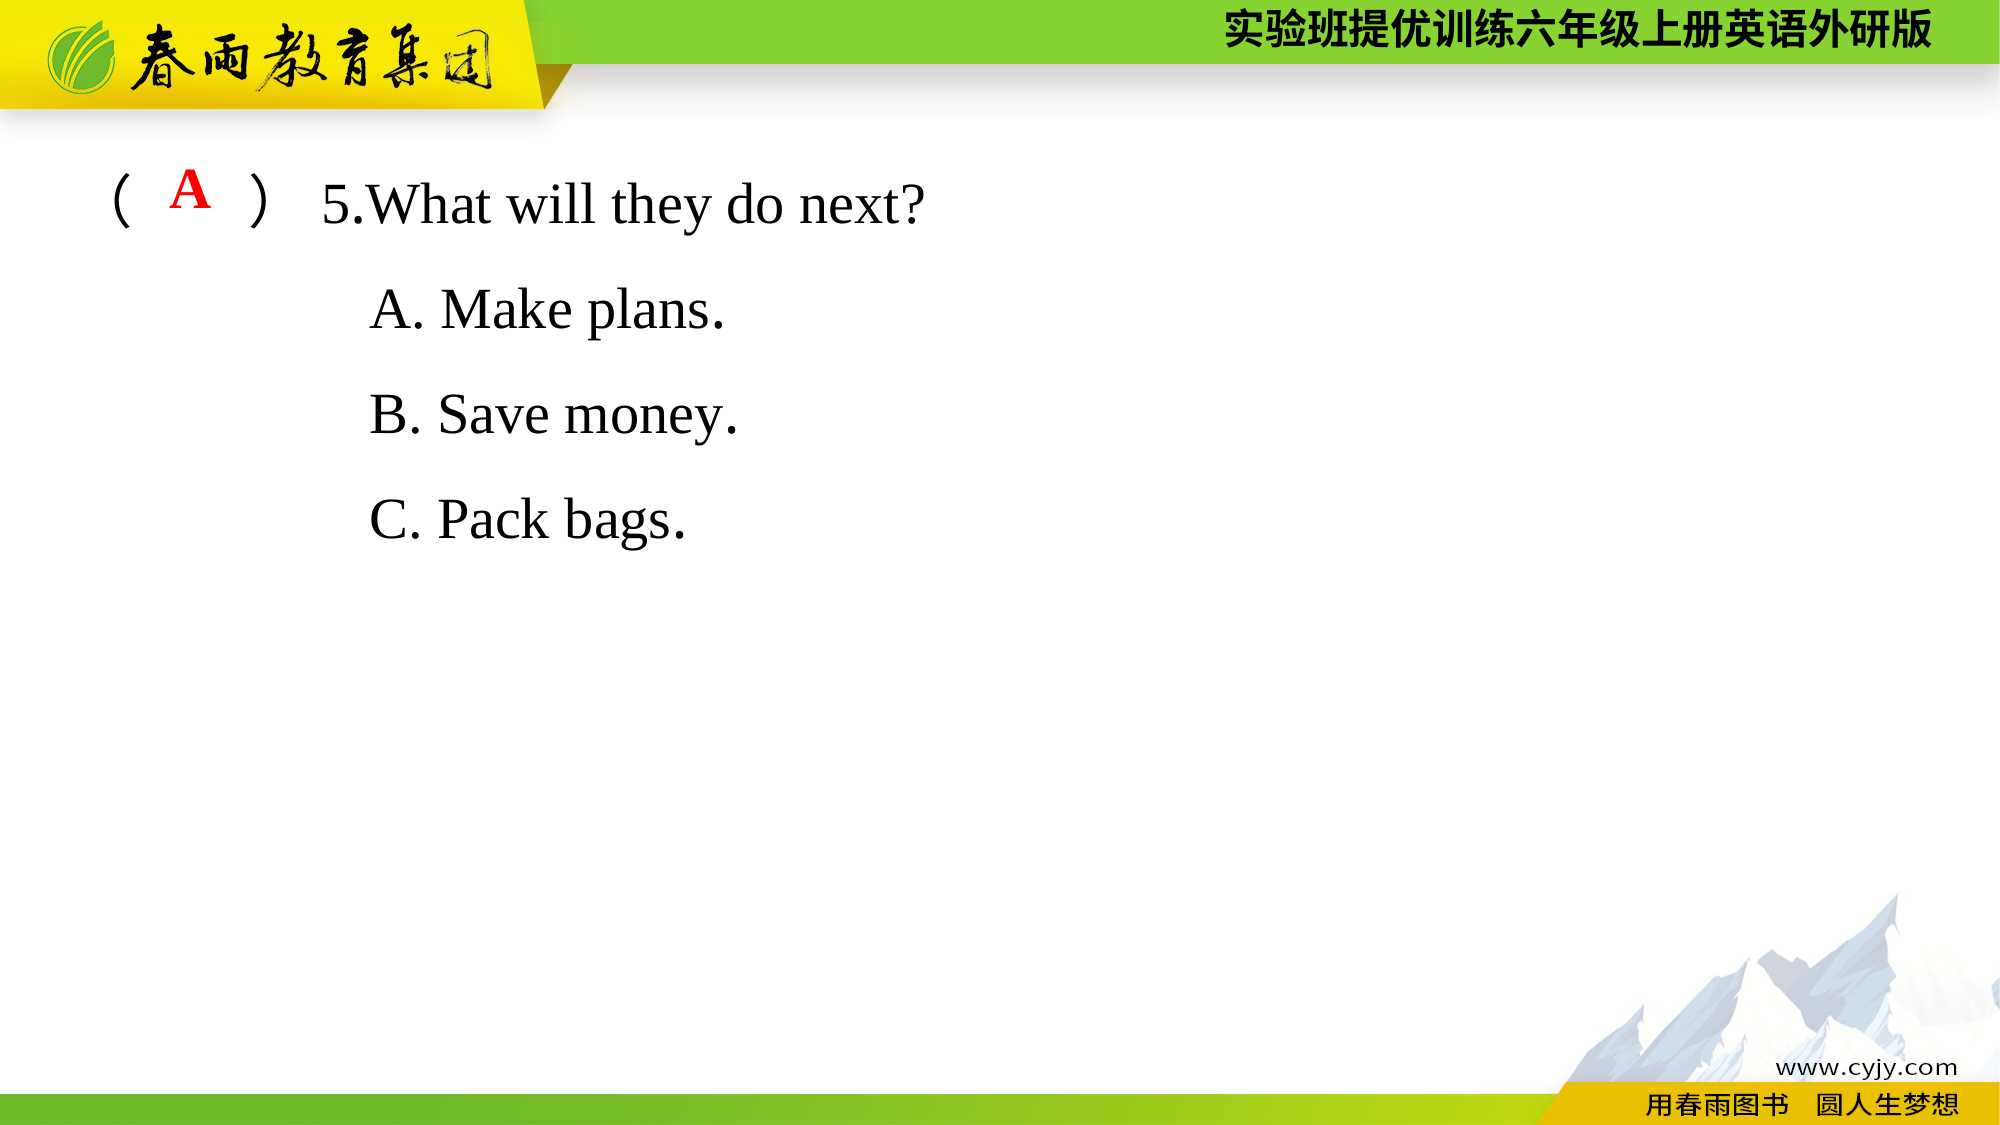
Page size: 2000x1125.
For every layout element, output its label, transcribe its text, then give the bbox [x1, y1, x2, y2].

list （ ）5.What will they do next? A. Make plans. B. Save money. C. Pack bags. [59, 122, 1944, 562]
picture [0, 0, 2000, 1125]
text_box A [154, 143, 227, 228]
